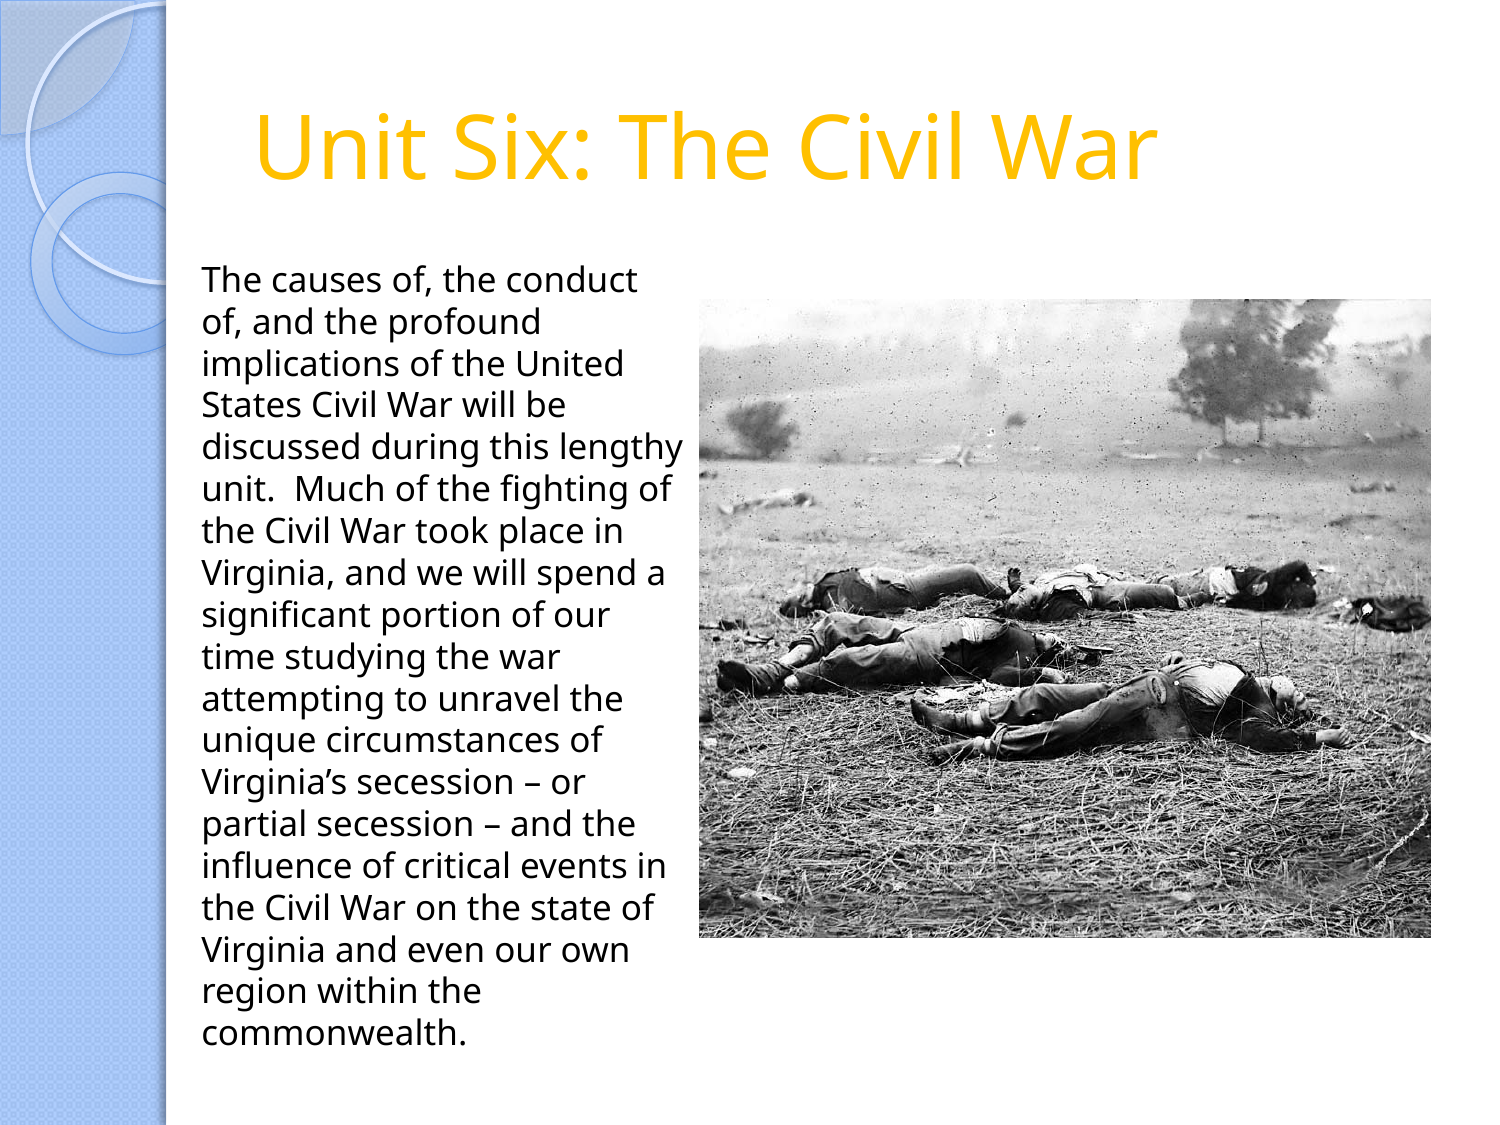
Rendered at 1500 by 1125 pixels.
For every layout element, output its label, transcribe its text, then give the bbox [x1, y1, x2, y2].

list The causes of, the conduct of, and the profound implications of the United States Civil War will be discussed during this lengthy unit. Much of the fighting of the Civil War took place in Virginia, and we will spend a significant portion of our time studying the war attempting to unravel the unique circumstances of Virginia’s secession – or partial secession – and the influence of critical events in the Civil War on the state of Virginia and even our own region within the commonwealth. [174, 249, 700, 1063]
title Unit Six: The Civil War [237, 50, 1468, 238]
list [699, 299, 1431, 938]
